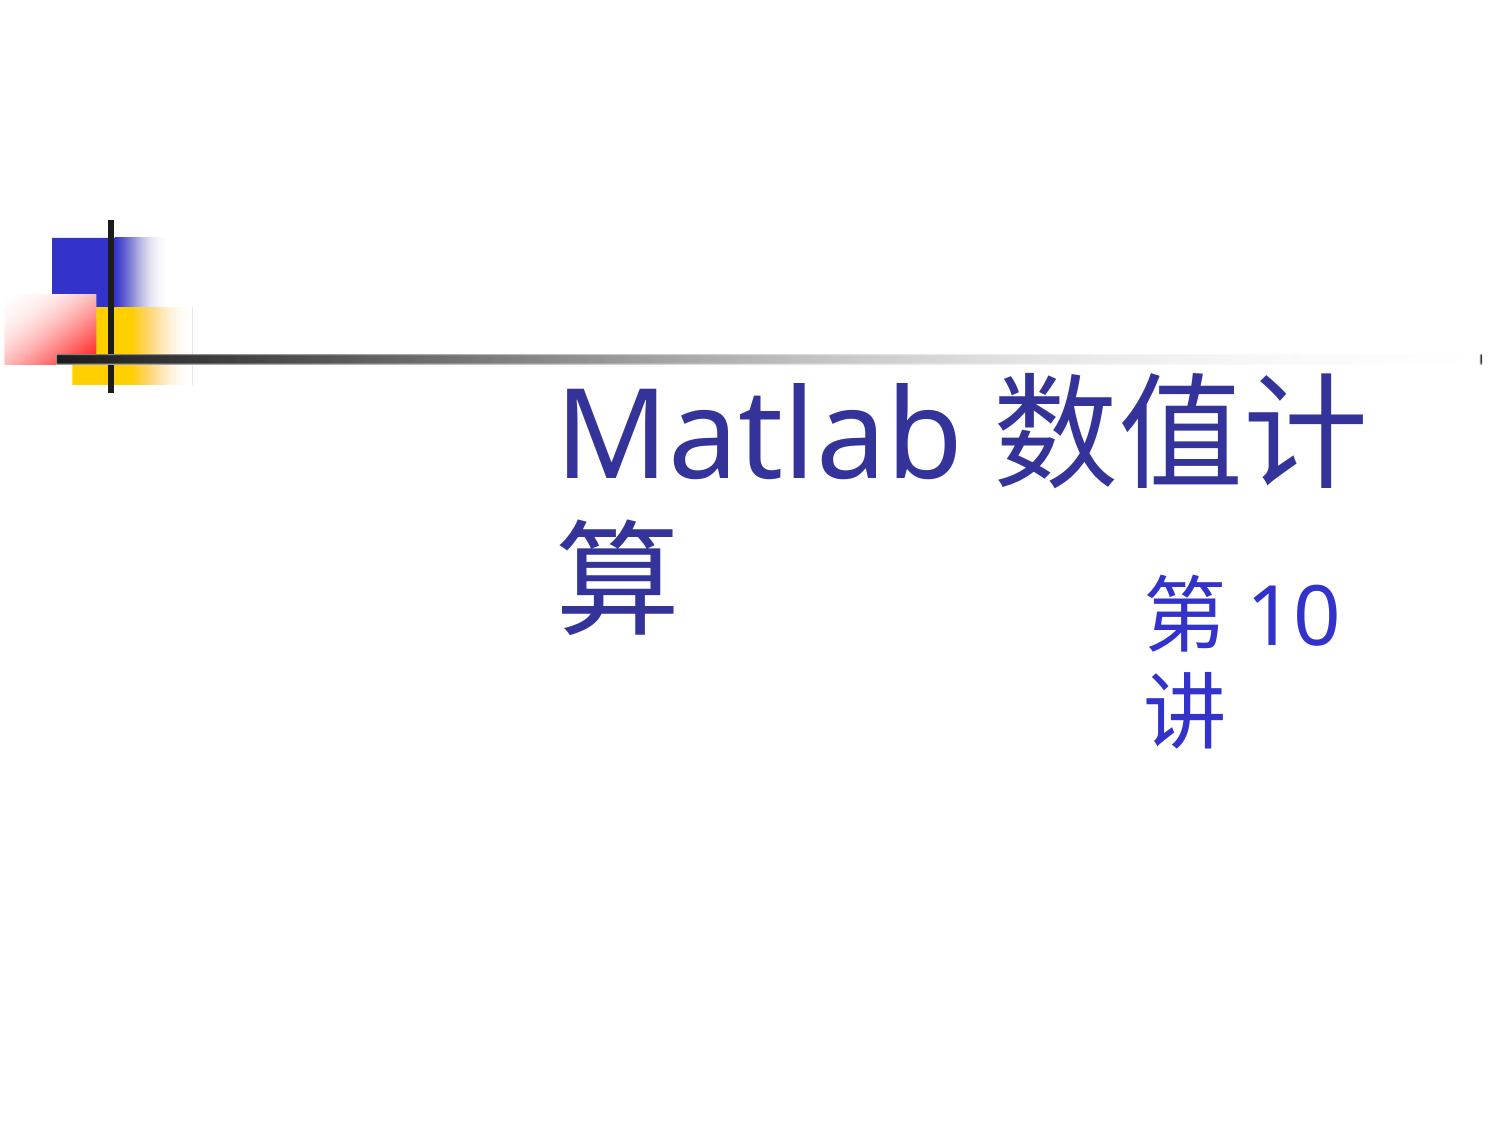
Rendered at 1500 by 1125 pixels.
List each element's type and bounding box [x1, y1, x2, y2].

picture [4, 294, 97, 365]
picture [114, 237, 194, 349]
text_box [1141, 564, 1404, 760]
title [75, 349, 1425, 651]
picture [1425, 354, 1483, 365]
